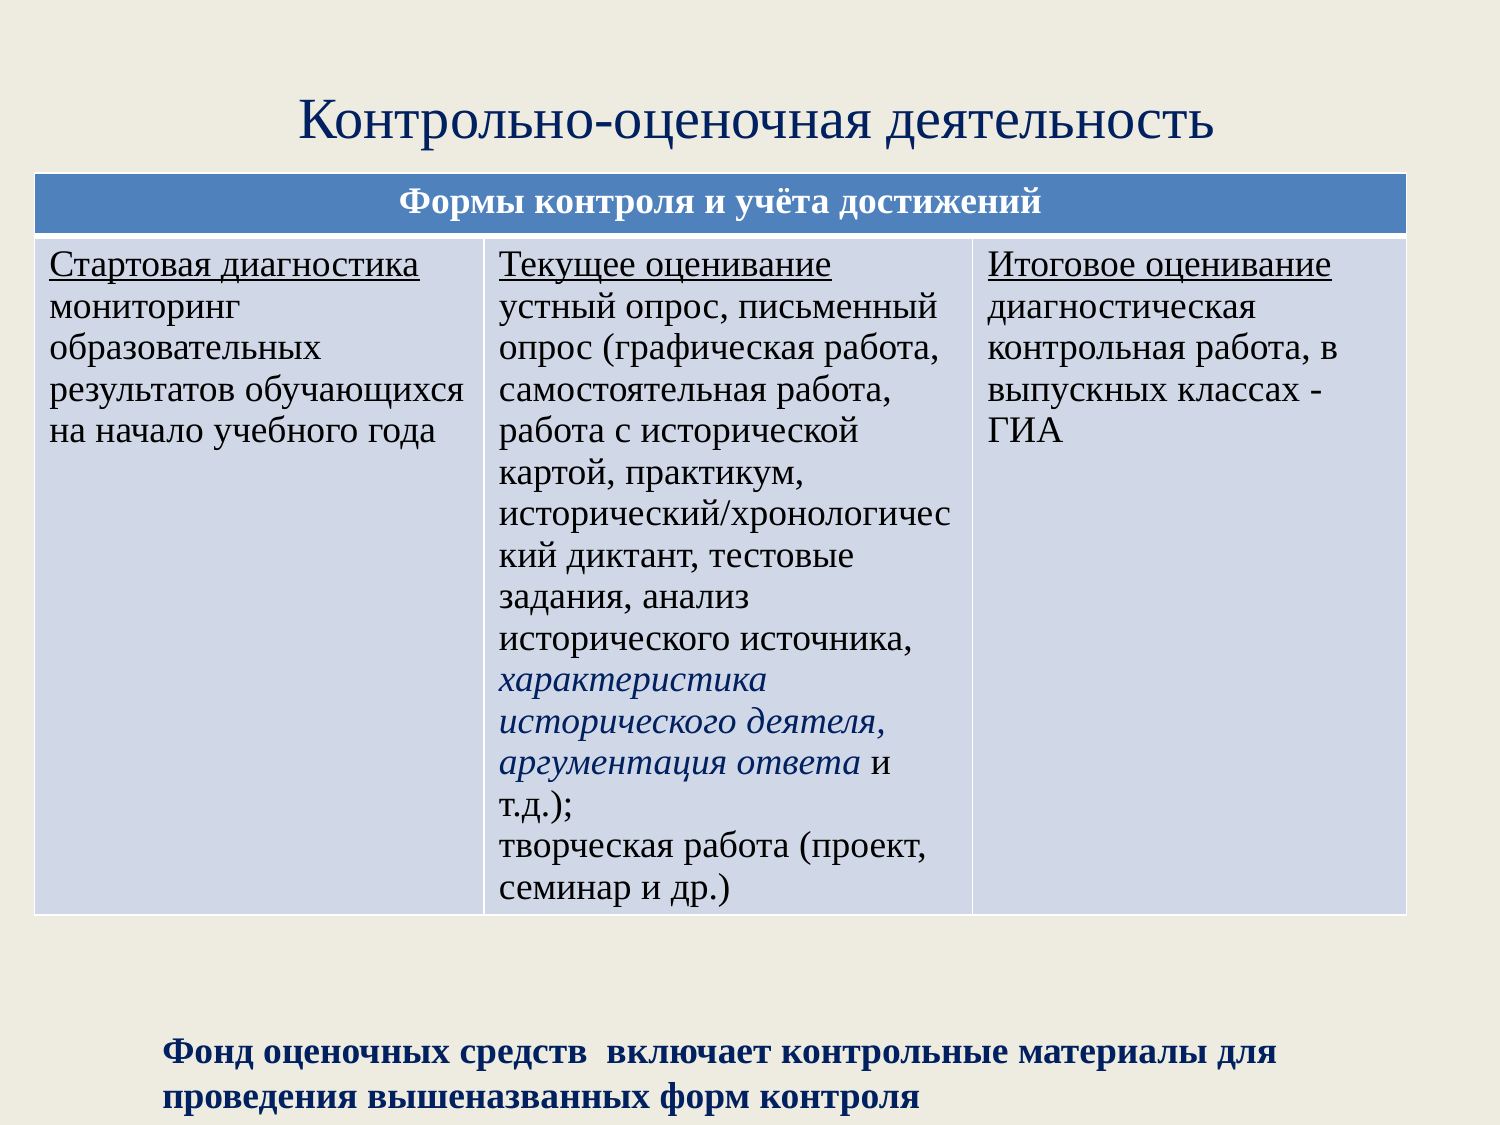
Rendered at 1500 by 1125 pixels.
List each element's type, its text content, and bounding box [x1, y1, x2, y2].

table_cell Стартовая диагностика мониторинг образовательных результатов обучающихся на начало учебного года [35, 239, 483, 914]
table_header Формы контроля и учёта достижений [35, 174, 1406, 233]
title Контрольно-оценочная деятельность [88, 45, 1425, 256]
text_box Фонд оценочных средств включает контрольные материалы для проведения вышеназванных форм контроля [147, 1018, 1435, 1124]
table_cell Итоговое оценивание диагностическая контрольная работа, в выпускных классах - ГИА [973, 239, 1406, 914]
table_cell Текущее оценивание устный опрос, письменный опрос (графическая работа, самостоятельная работа, работа с исторической картой, практикум, исторический/хронологический диктант, тестовые задания, анализ исторического источника, характеристика исторического деятеля, аргументация ответа и т.д.); творческая работа (проект, семинар и др.) [485, 239, 972, 914]
